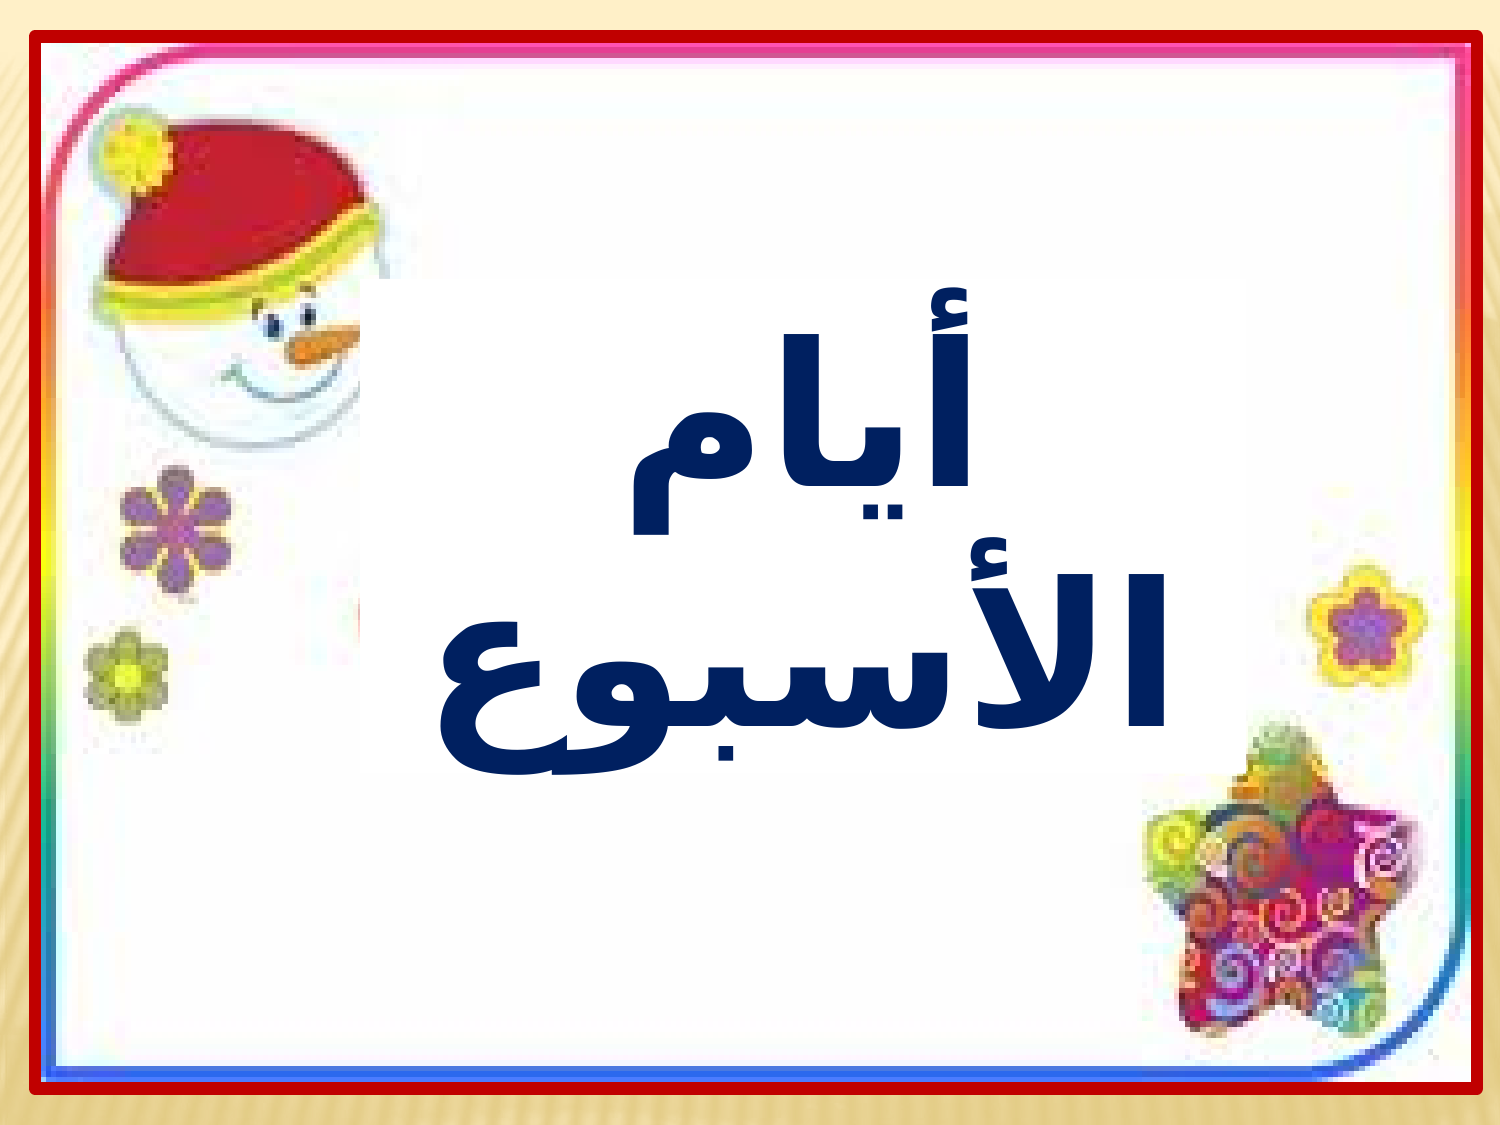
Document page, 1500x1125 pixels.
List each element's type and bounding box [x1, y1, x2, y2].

picture [40, 42, 1471, 1083]
